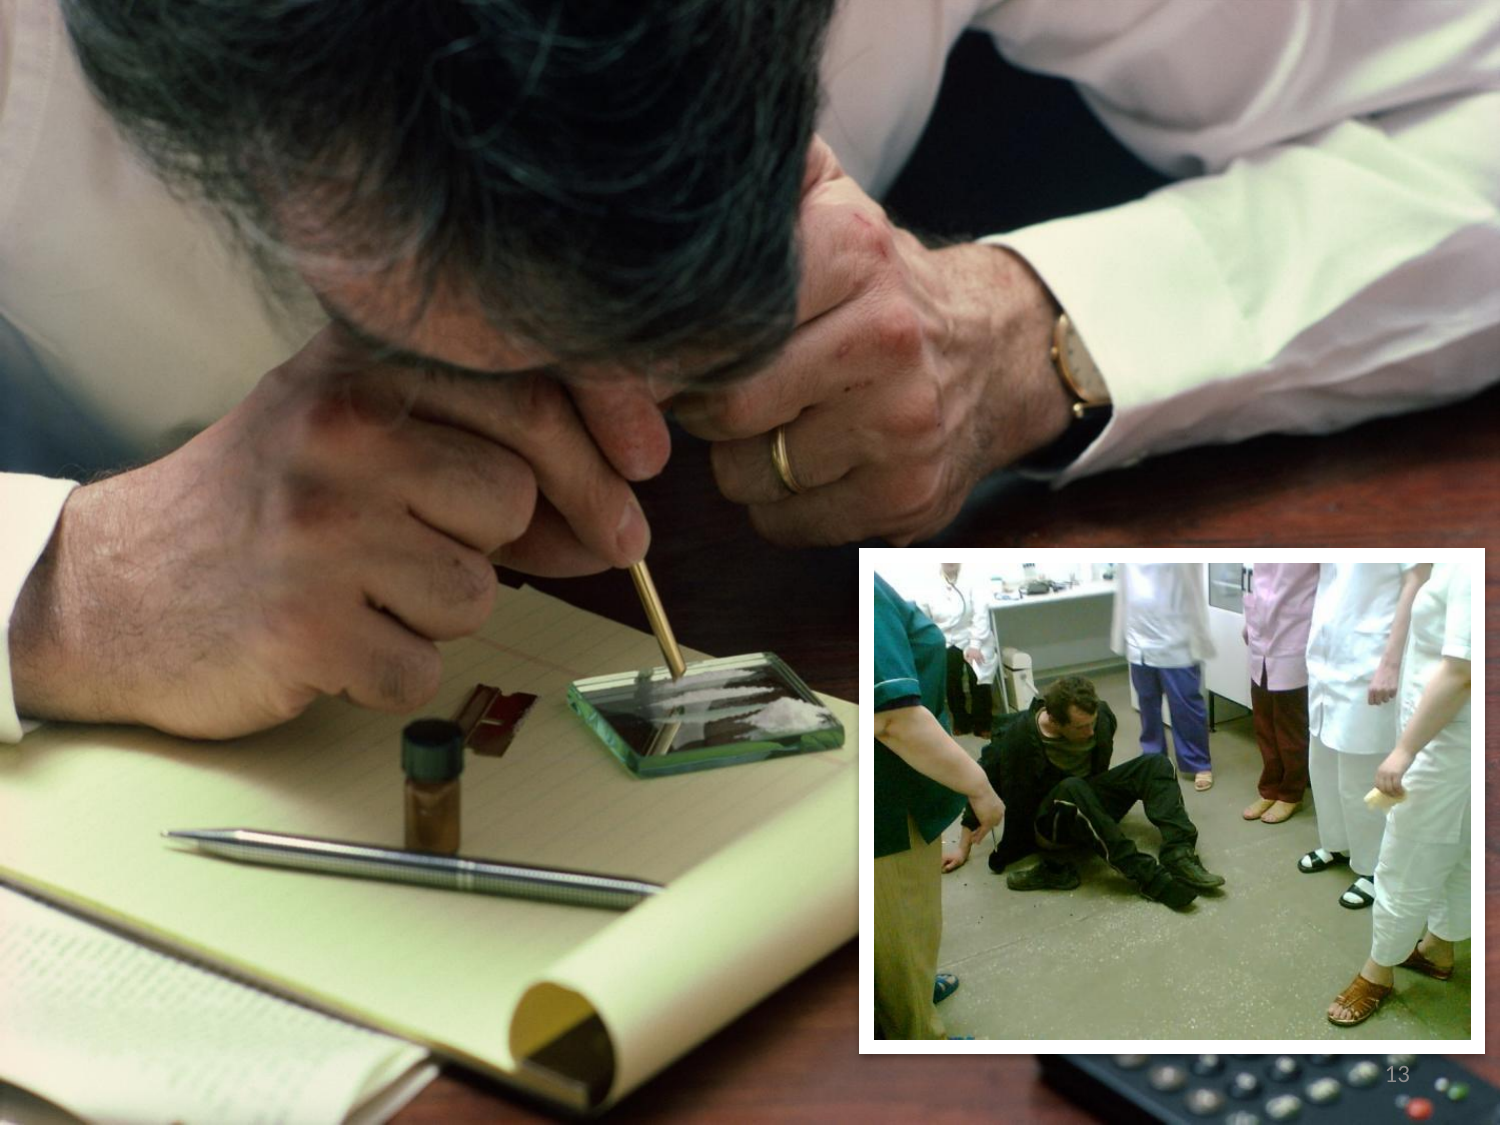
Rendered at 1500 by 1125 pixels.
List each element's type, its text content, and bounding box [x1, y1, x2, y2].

picture [0, 0, 1500, 1125]
slide_number 13 [1074, 1064, 1425, 1103]
